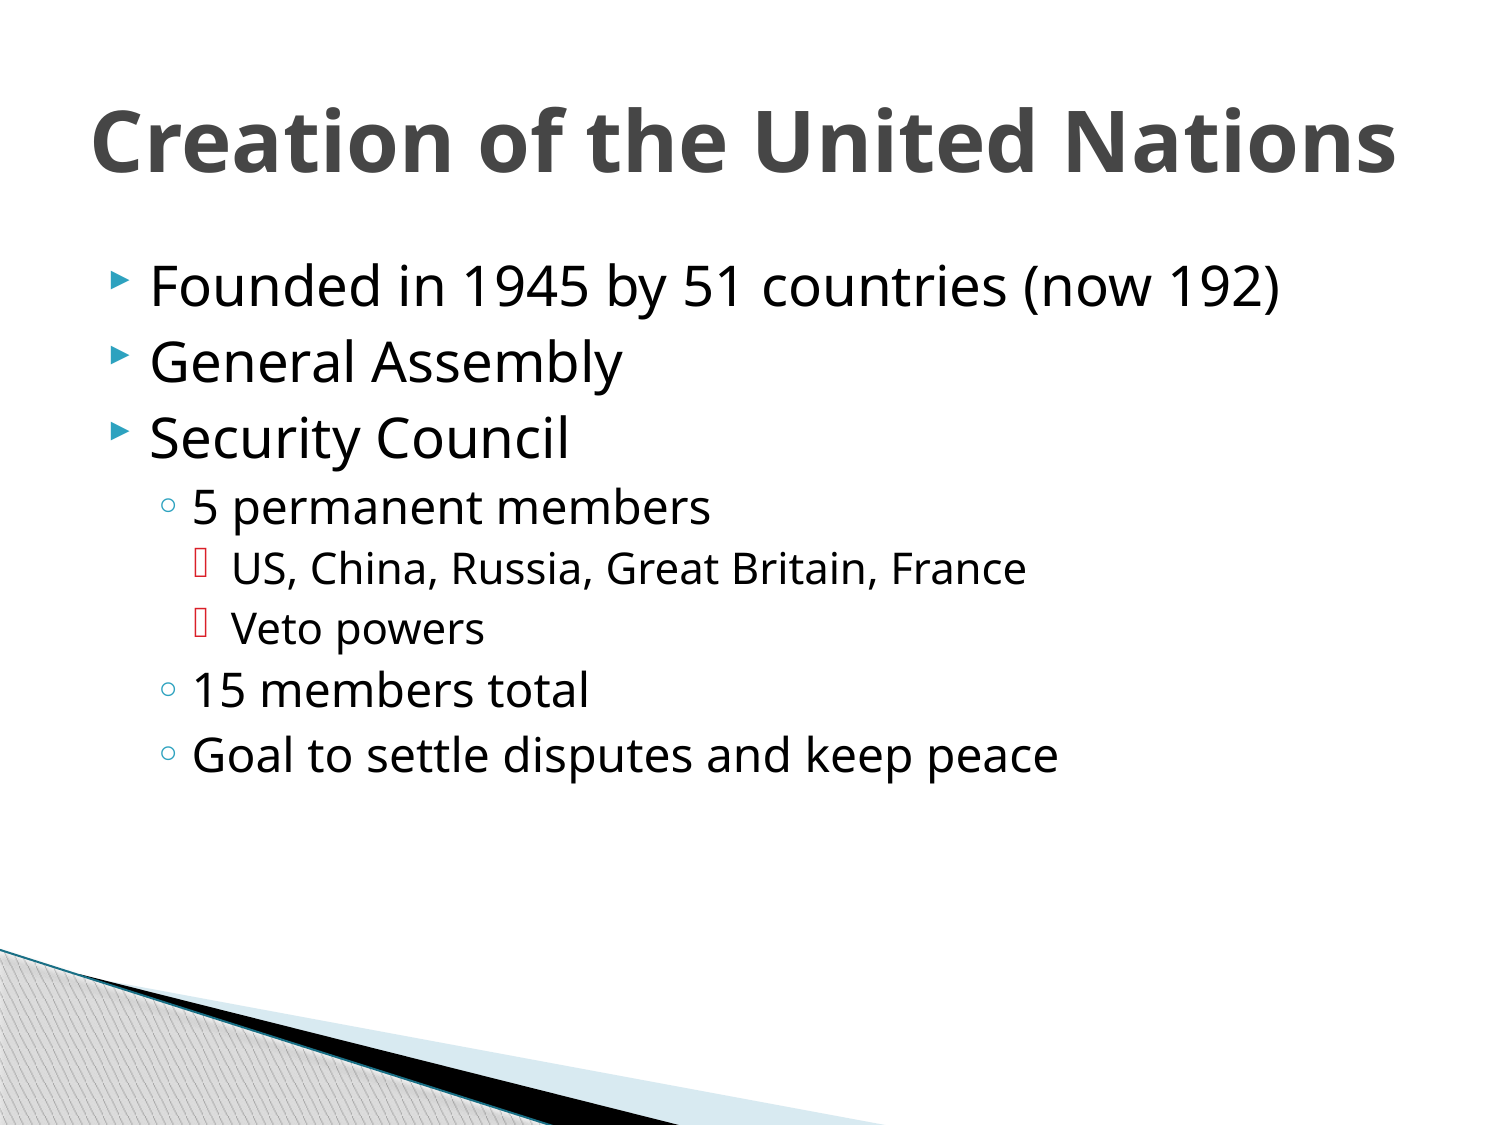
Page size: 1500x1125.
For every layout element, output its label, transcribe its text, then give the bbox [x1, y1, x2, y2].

list Founded in 1945 by 51 countries (now 192) General Assembly Security Council 5 permanent members US, China, Russia, Great Britain, France Veto powers 15 members total Goal to settle disputes and keep peace [75, 243, 1425, 986]
title Creation of the United Nations [75, 45, 1425, 233]
